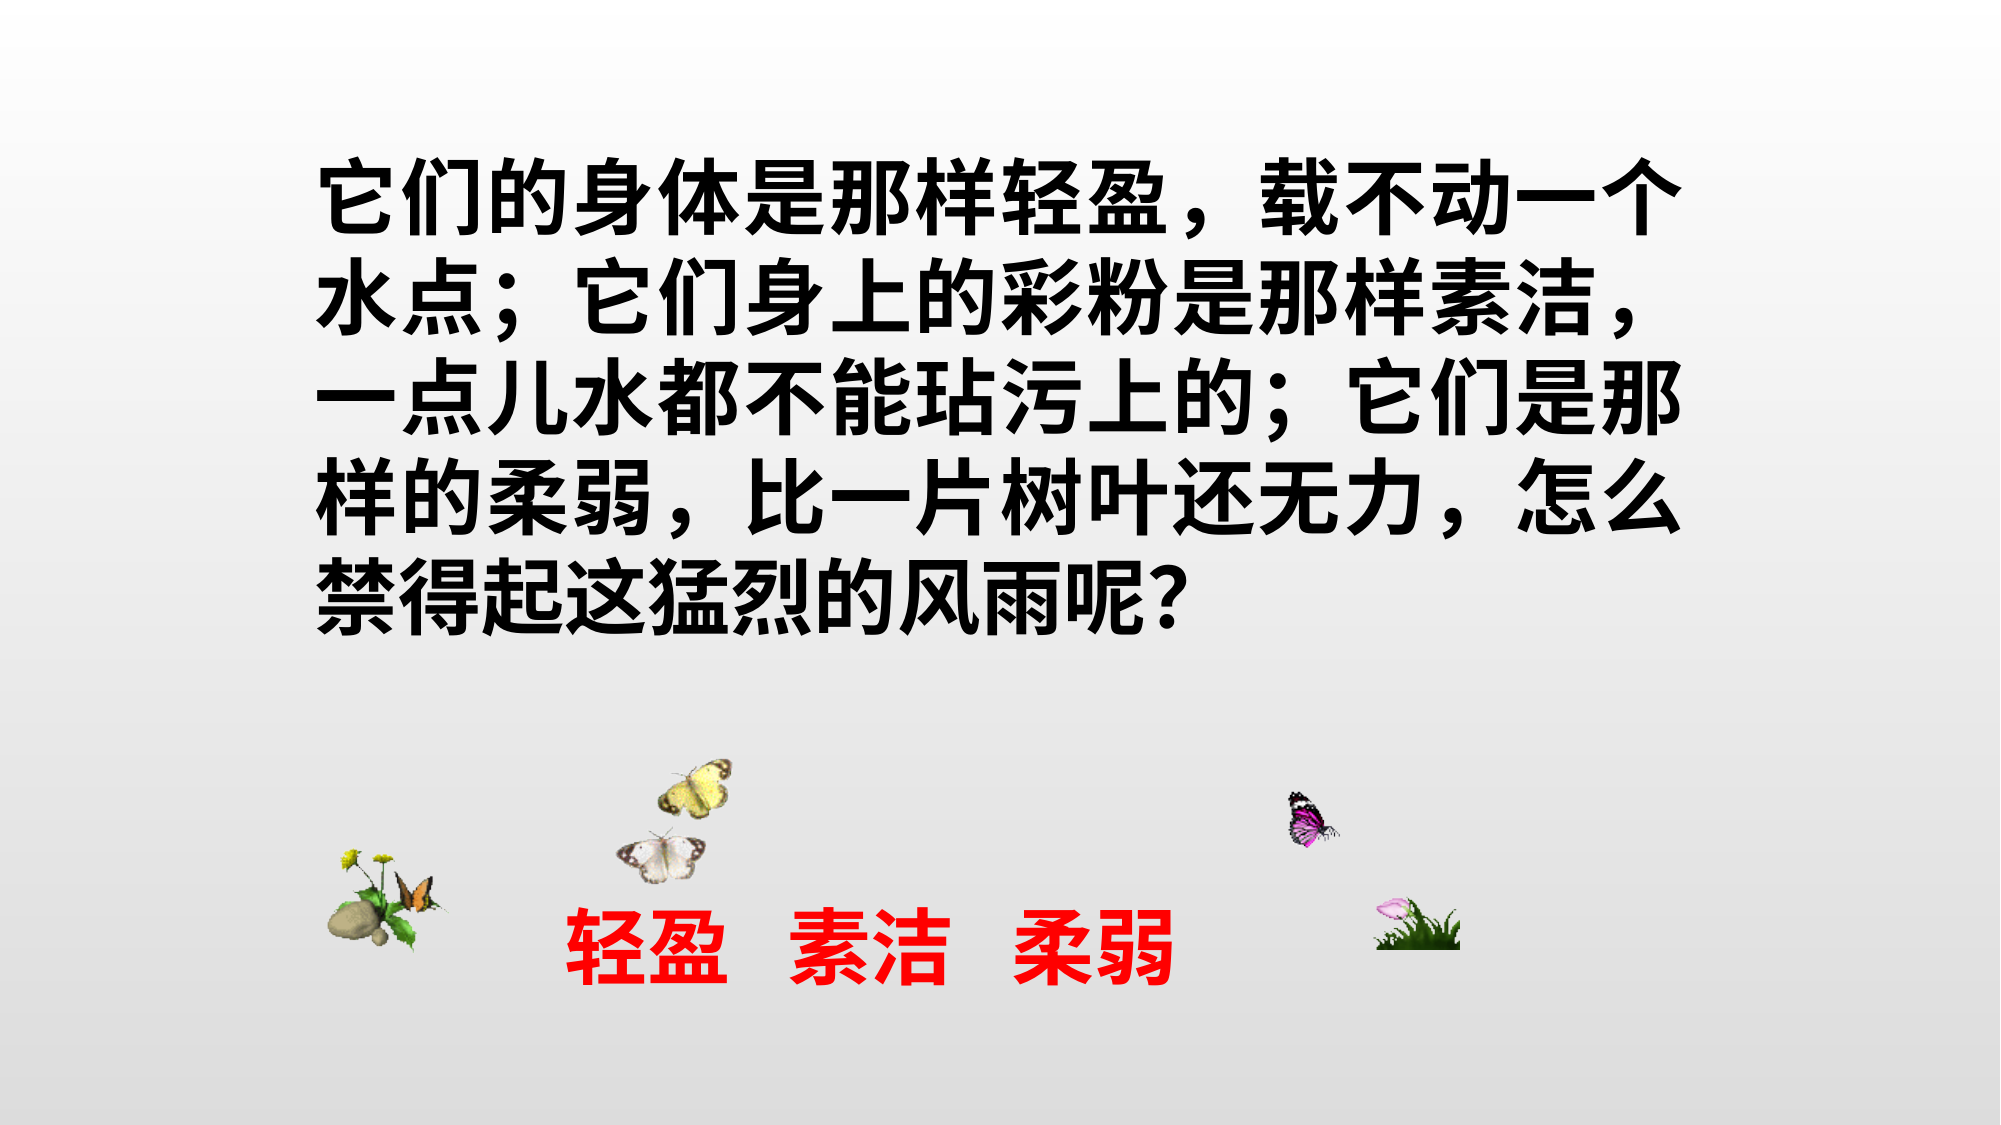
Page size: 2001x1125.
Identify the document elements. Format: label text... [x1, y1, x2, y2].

picture [326, 834, 449, 953]
text_box 轻盈 素洁 柔弱 [549, 887, 1313, 1003]
picture [598, 751, 752, 891]
picture [1271, 668, 1460, 950]
text_box 它们的身体是那样轻盈，载不动一个水点；它们身上的彩粉是那样素洁，一点儿水都不能玷污上的；它们是那样的柔弱，比一片树叶还无力，怎么禁得起这猛烈的风雨呢？ [299, 137, 1700, 653]
